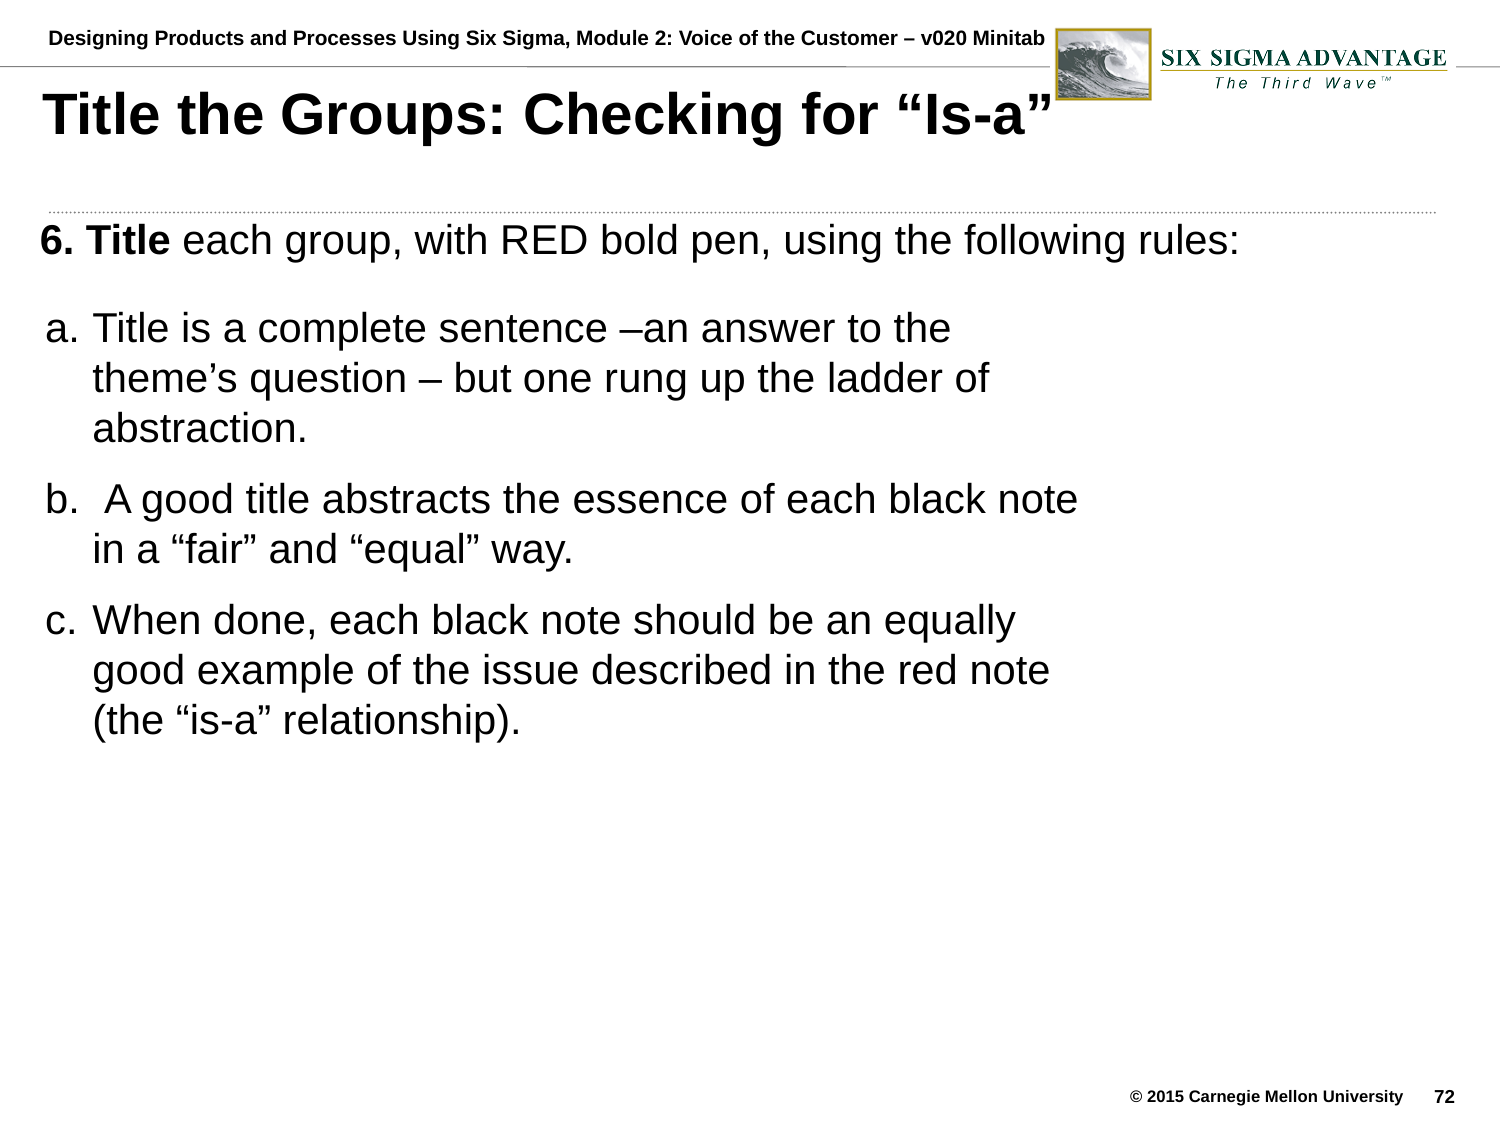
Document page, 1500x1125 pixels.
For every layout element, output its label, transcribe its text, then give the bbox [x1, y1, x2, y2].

picture [1049, 24, 1456, 104]
text_box Title is a complete sentence –an answer to the theme’s question – but one rung up the ladder of abstraction. A good title abstracts the essence of each black note in a “fair” and “equal” way. When done, each black note should be an equally good example of the issue described in the red note (the “is-a” relationship). [30, 293, 1101, 751]
text_box 6. Title each group, with RED bold pen, using the following rules: [24, 205, 1500, 271]
title Title the Groups: Checking for “Is-a” [42, 89, 1438, 146]
